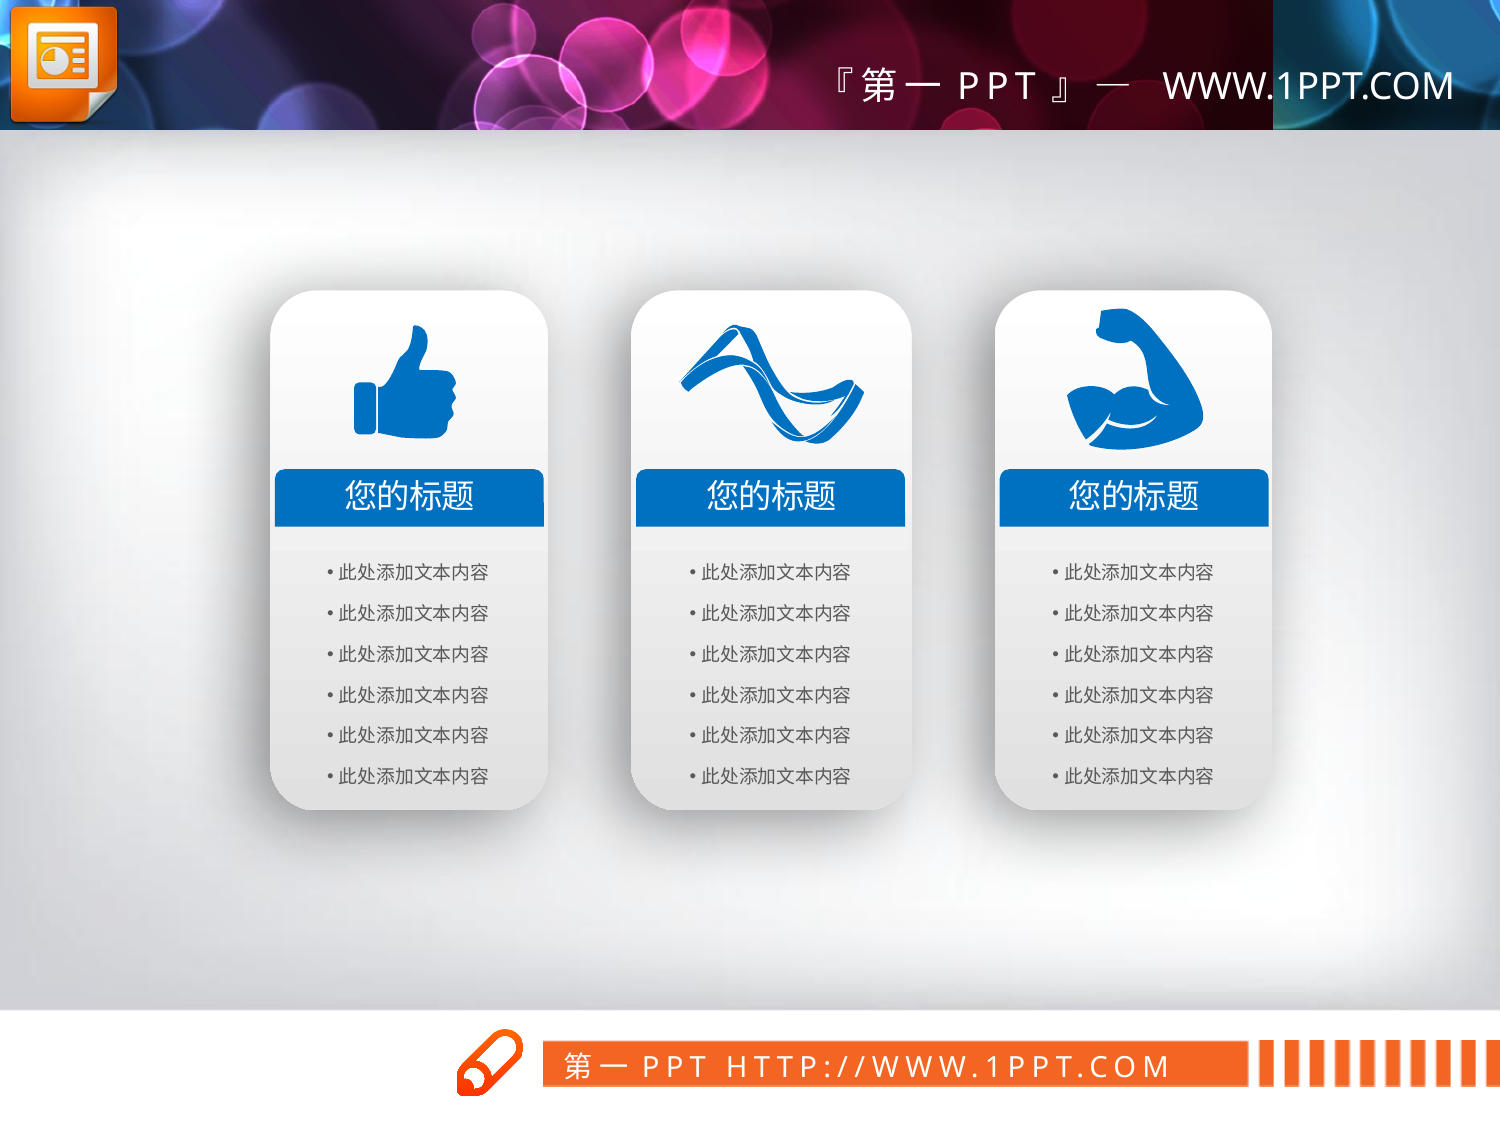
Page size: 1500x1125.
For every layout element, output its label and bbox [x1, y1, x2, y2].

text_box [994, 290, 1273, 811]
text_box [630, 290, 912, 811]
picture [543, 1040, 1500, 1087]
picture [0, 0, 1500, 1012]
text_box [270, 290, 549, 811]
